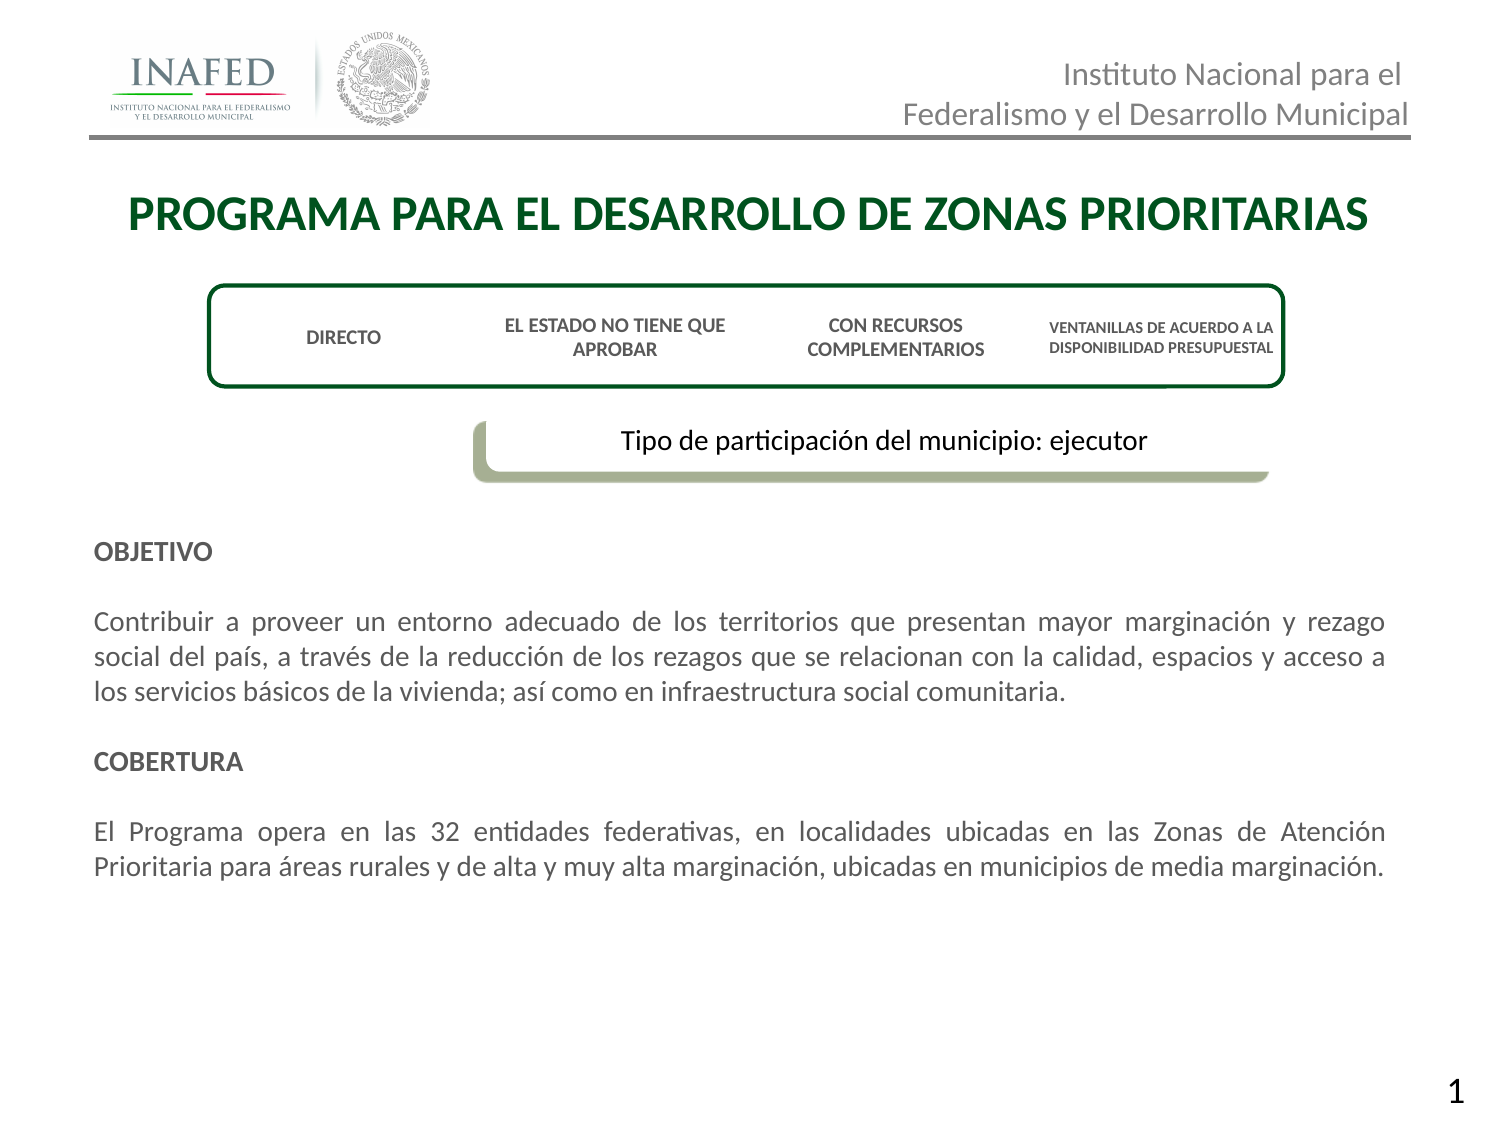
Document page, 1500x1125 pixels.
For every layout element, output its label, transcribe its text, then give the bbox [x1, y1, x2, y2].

text_box 1 [1411, 1058, 1500, 1119]
text_box OBJETIVO Contribuir a proveer un entorno adecuado de los territorios que presentan mayor marginación y rezago social del país, a través de la reducción de los rezagos que se relacionan con la calidad, espacios y acceso a los servicios básicos de la vivienda; así como en infraestructura social comunitaria. COBERTURA El Programa opera en las 32 entidades federativas, en localidades ubicadas en las Zonas de Atención Prioritaria para áreas rurales y de alta y muy alta marginación, ubicadas en municipios de media marginación. [79, 524, 1402, 935]
text_box PROGRAMA PARA EL DESARROLLO DE ZONAS PRIORITARIAS [86, 173, 1412, 248]
picture [110, 30, 430, 128]
text_box Tipo de participación del municipio: ejecutor [486, 409, 1284, 472]
text_box [209, 285, 1284, 387]
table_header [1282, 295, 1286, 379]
